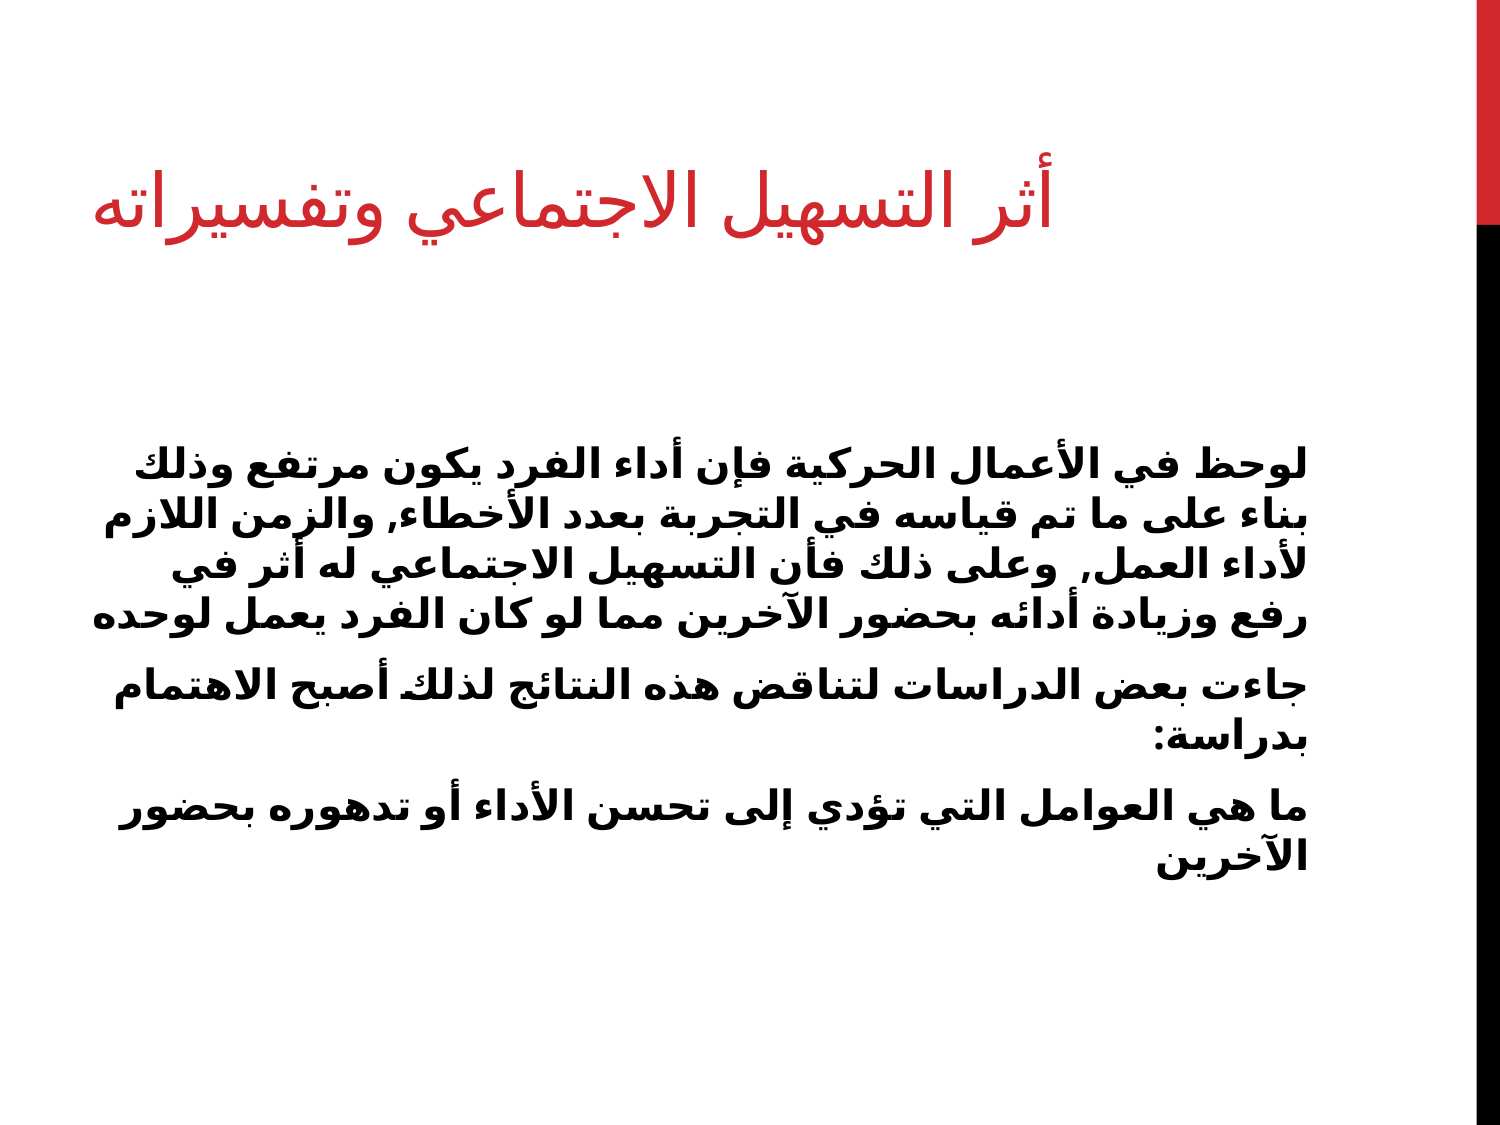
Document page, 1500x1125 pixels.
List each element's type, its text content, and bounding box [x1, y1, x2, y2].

title أثر التسهيل الاجتماعي وتفسيراته [75, 25, 1317, 250]
list لوحظ في الأعمال الحركية فإن أداء الفرد يكون مرتفع وذلك بناء على ما تم قياسه في التجربة بعدد الأخطاء, والزمن اللازم لأداء العمل, وعلى ذلك فأن التسهيل الاجتماعي له أثر في رفع وزيادة أدائه بحضور الآخرين مما لو كان الفرد يعمل لوحده جاءت بعض الدراسات لتناقض هذه النتائج لذلك أصبح الاهتمام بدراسة: ما هي العوامل التي تؤدي إلى تحسن الأداء أو تدهوره بحضور الآخرين [75, 287, 1325, 1005]
